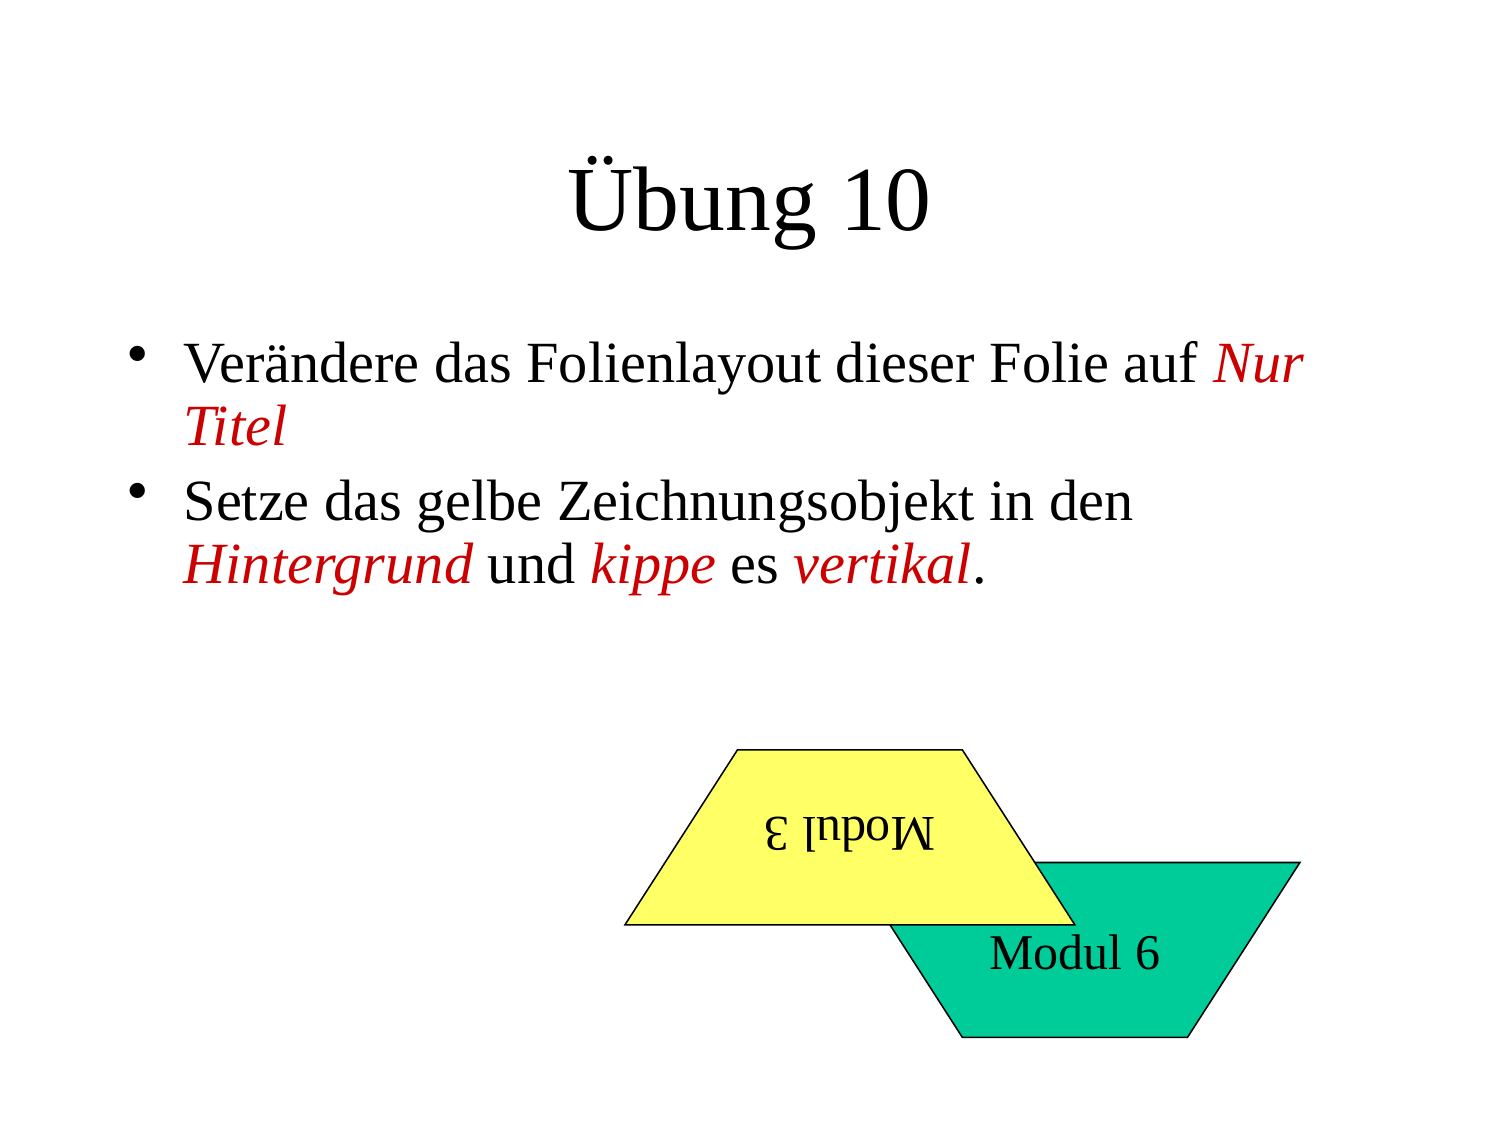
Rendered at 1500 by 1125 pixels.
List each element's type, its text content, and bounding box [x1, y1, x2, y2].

list Verändere das Folienlayout dieser Folie auf Nur Titel Setze das gelbe Zeichnungsobjekt in den Hintergrund und kippe es vertikal. [112, 324, 1388, 551]
text_box Modul 6 [890, 862, 1300, 1038]
title Übung 10 [112, 99, 1388, 288]
text_box Modul 3 [624, 749, 1075, 925]
